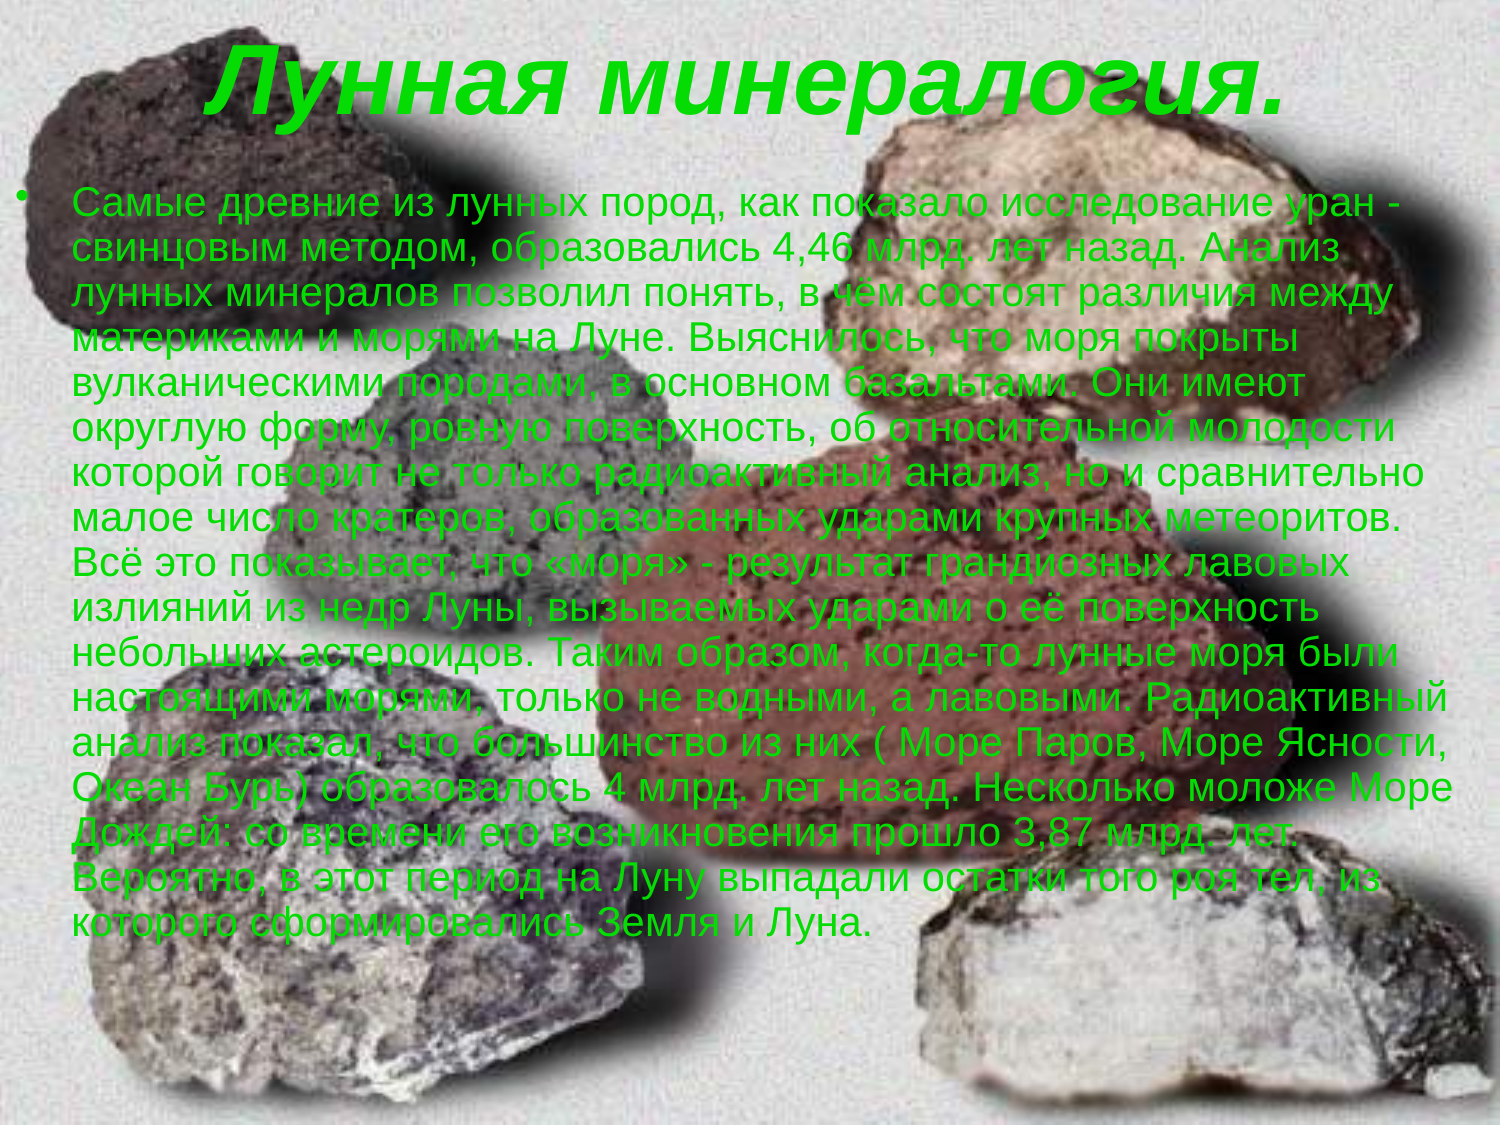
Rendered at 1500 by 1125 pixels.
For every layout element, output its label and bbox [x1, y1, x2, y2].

list [0, 0, 1500, 1125]
